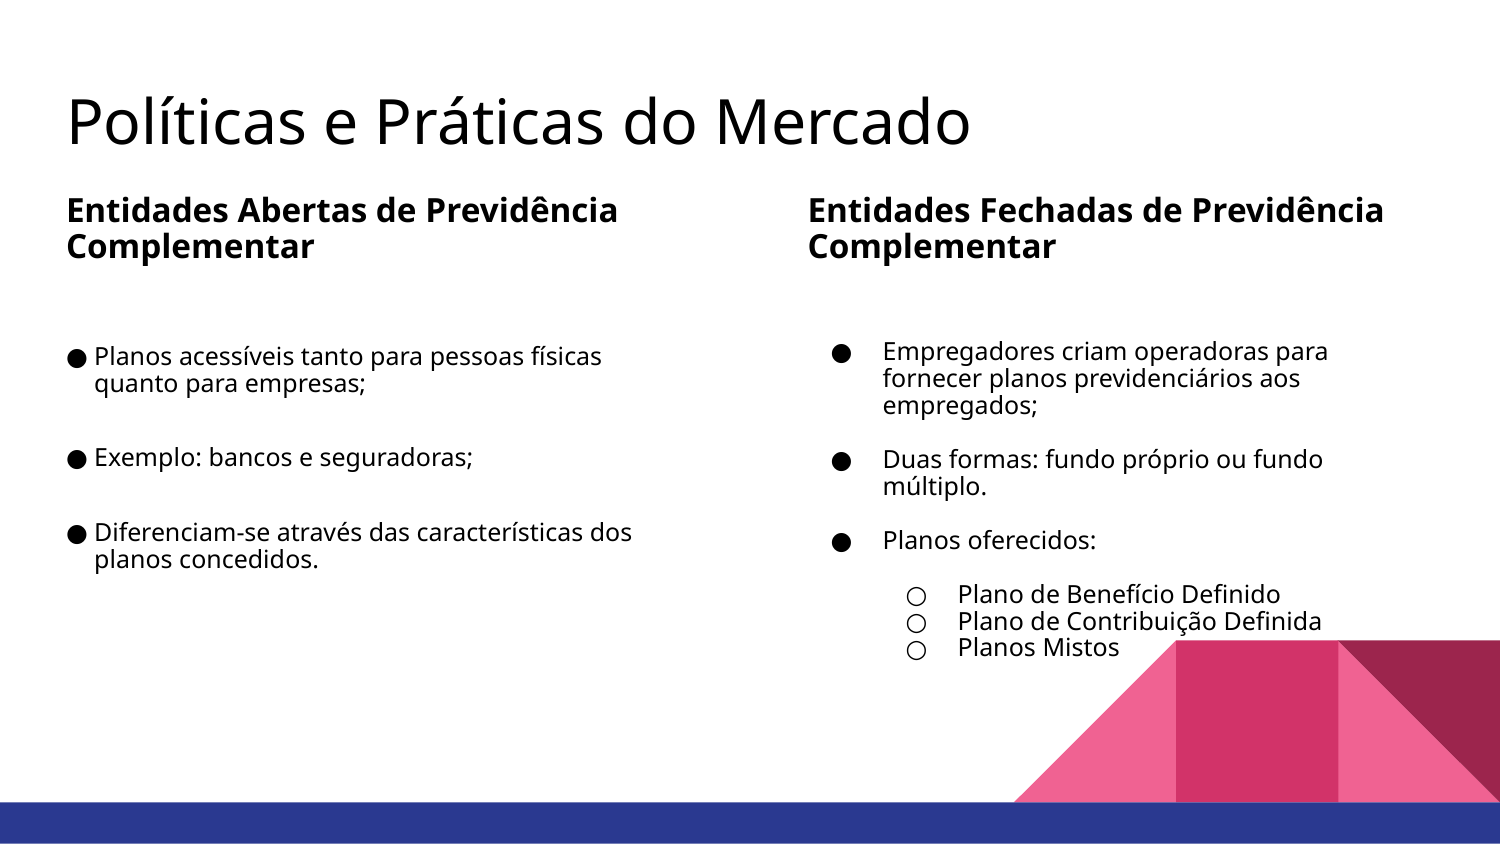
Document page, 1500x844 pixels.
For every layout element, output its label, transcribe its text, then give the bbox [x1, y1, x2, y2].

list Entidades Abertas de Previdência Complementar Planos acessíveis tanto para pessoas físicas quanto para empresas; Exemplo: bancos e seguradoras; Diferenciam-se através das características dos planos concedidos. [51, 179, 708, 727]
list Entidades Fechadas de Previdência Complementar Empregadores criam operadoras para fornecer planos previdenciários aos empregados; Duas formas: fundo próprio ou fundo múltiplo. Planos oferecidos: Plano de Benefício Definido Plano de Contribuição Definida Planos Mistos [792, 179, 1449, 727]
title Políticas e Práticas do Mercado [51, 67, 1449, 167]
